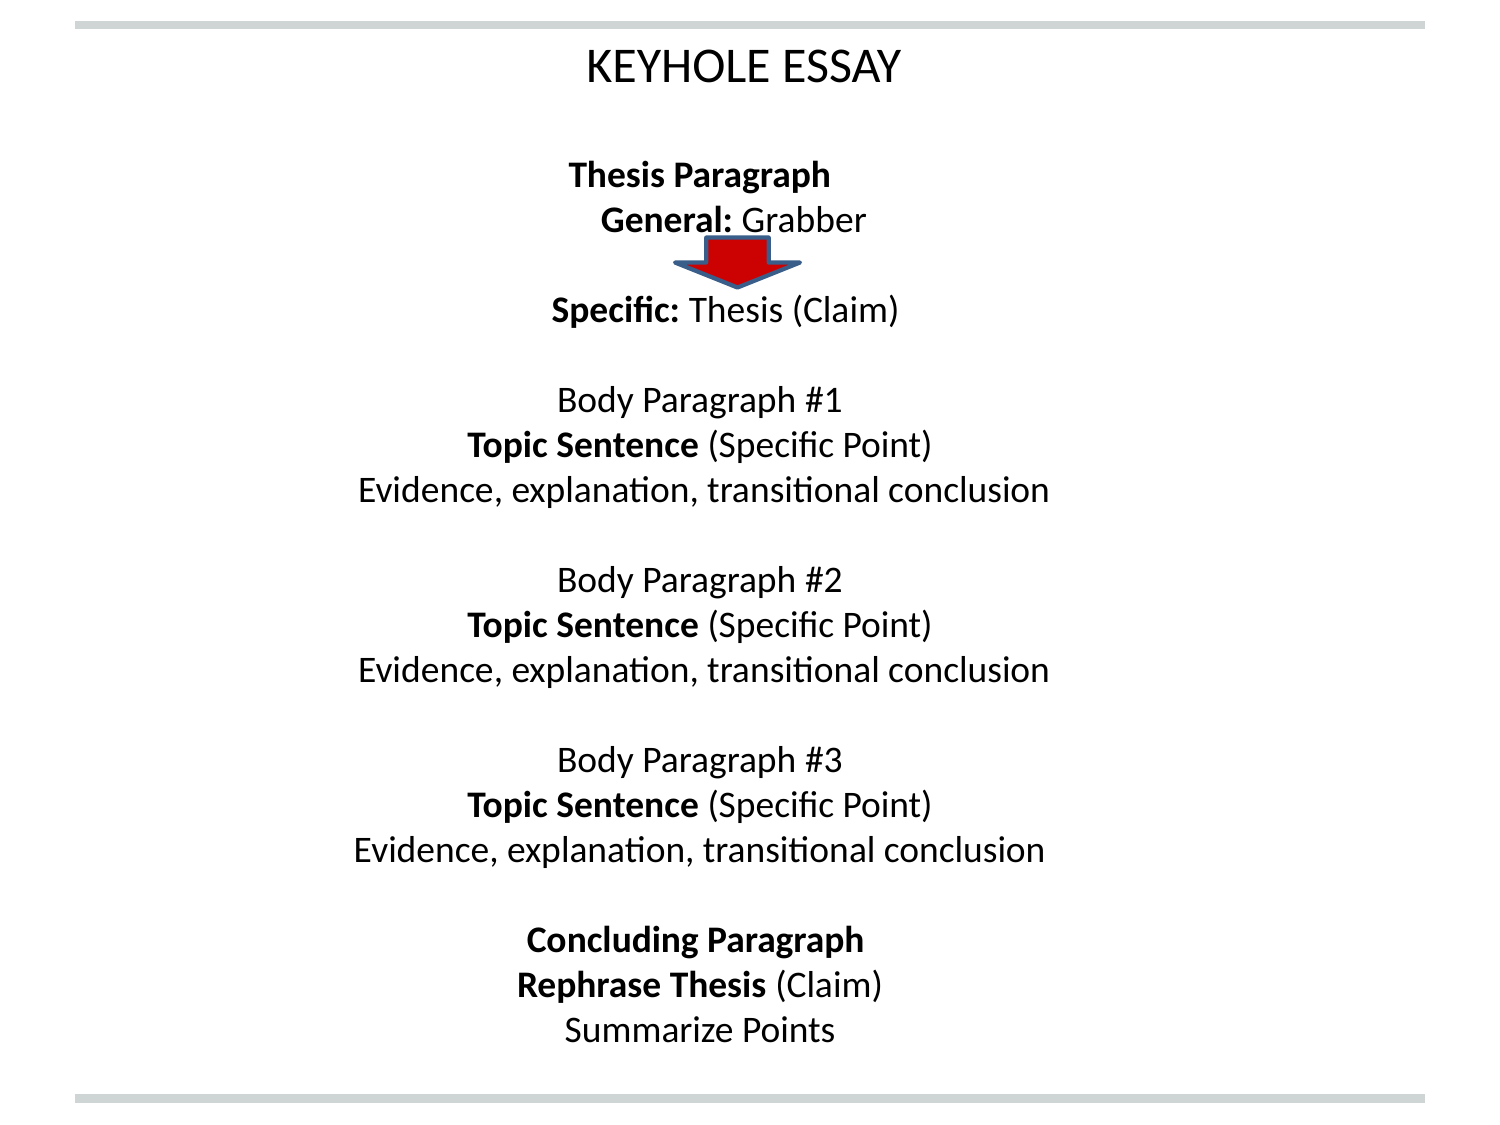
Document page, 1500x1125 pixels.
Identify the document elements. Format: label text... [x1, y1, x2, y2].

text_box KEYHOLE ESSAY [87, 24, 1400, 101]
text_box [675, 237, 801, 288]
text_box Thesis Paragraph General: Grabber Specific: Thesis (Claim) Body Paragraph #1 Topic Sentence (Specific Point) Evidence, explanation, transitional conclusion Body Paragraph #2 Topic Sentence (Specific Point) Evidence, explanation, transitional conclusion Body Paragraph #3 Topic Sentence (Specific Point) Evidence, explanation, transitional conclusion Concluding Paragraph Rephrase Thesis (Claim) Summarize Points [125, 142, 1275, 1125]
